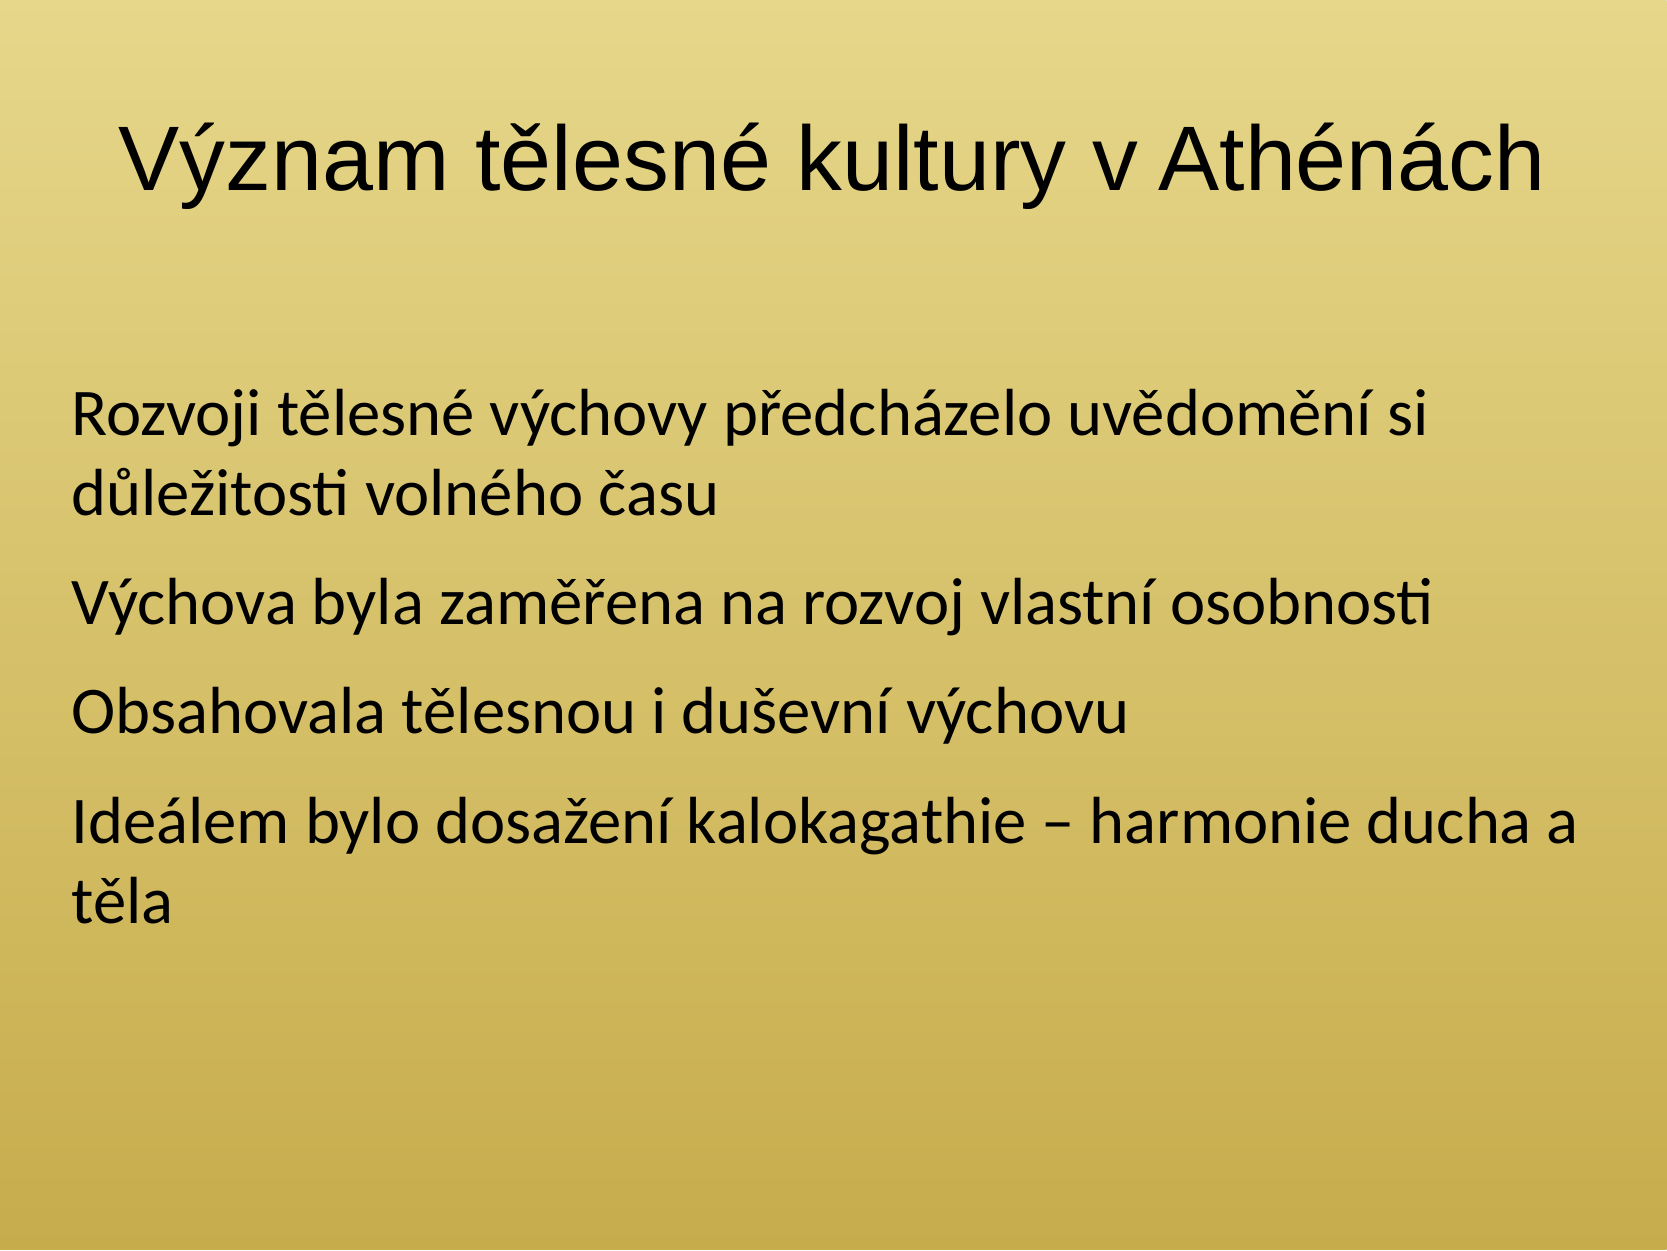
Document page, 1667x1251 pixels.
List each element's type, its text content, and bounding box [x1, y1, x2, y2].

title Význam tělesné kultury v Athénách [83, 49, 1584, 258]
list Rozvoji tělesné výchovy předcházelo uvědomění si důležitosti volného času Výchova byla zaměřena na rozvoj vlastní osobnosti Obsahovala tělesnou i duševní výchovu Ideálem bylo dosažení kalokagathie – harmonie ducha a těla [53, 258, 1613, 1003]
